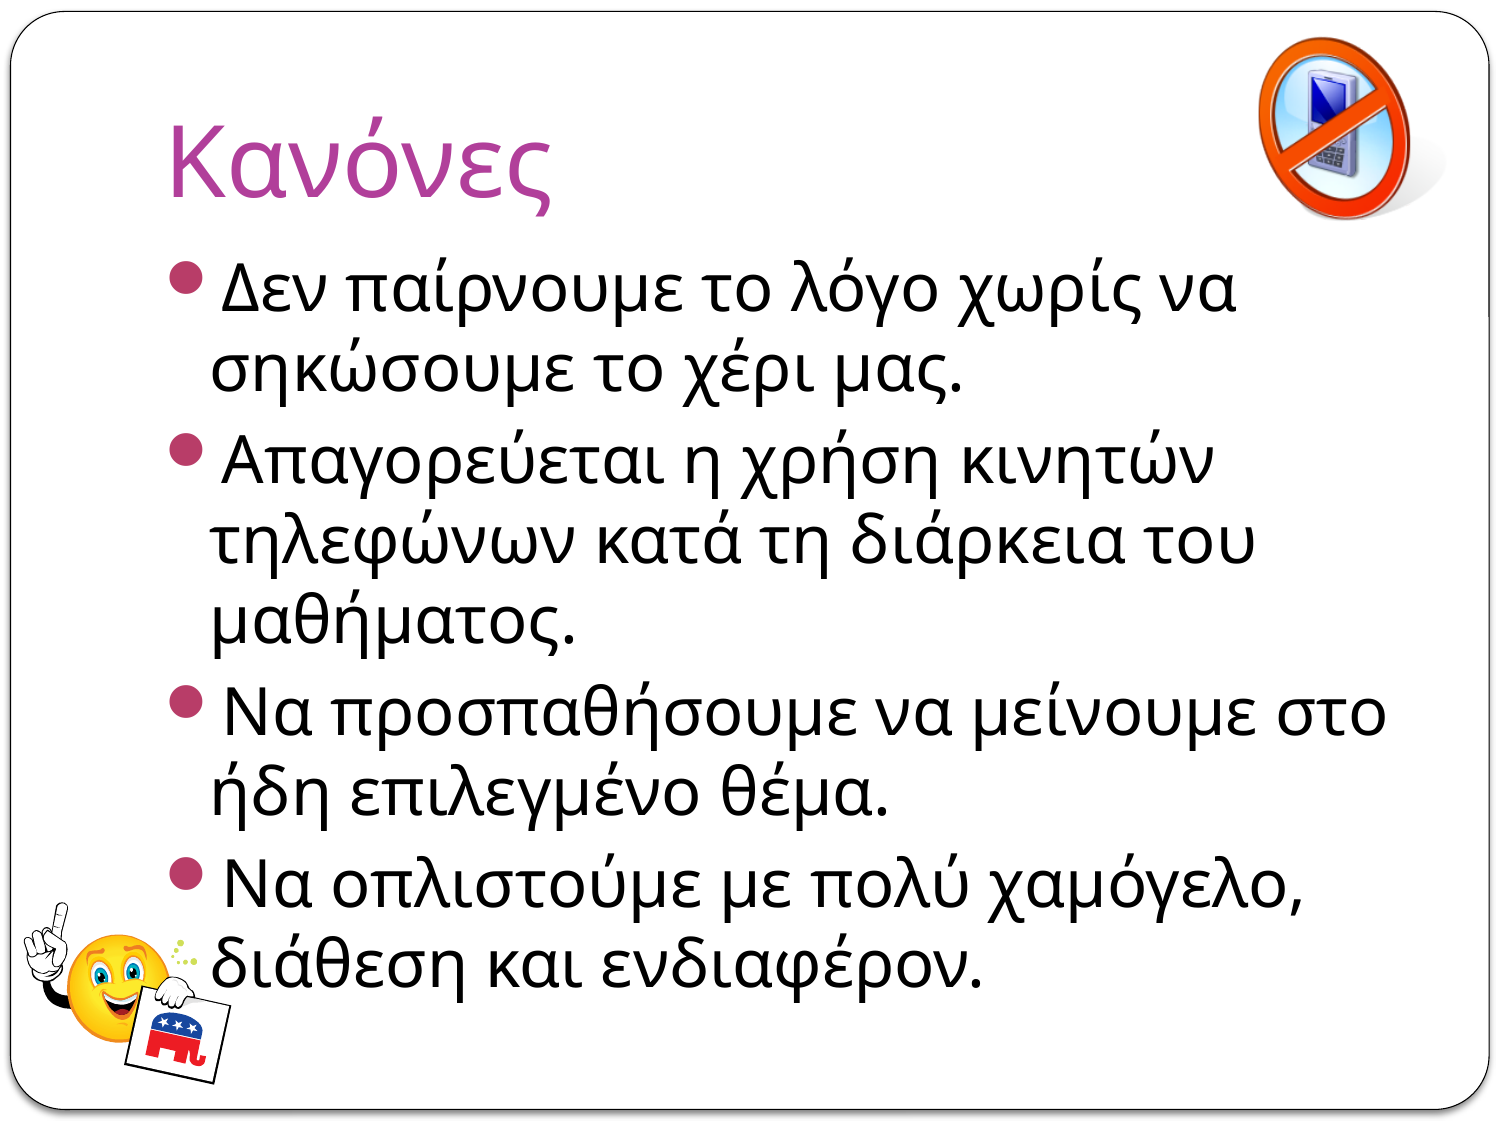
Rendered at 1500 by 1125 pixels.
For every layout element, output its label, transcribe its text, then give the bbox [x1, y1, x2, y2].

title Κανόνες [150, 45, 1236, 233]
picture [1241, 23, 1454, 235]
list Δεν παίρνουμε το λόγο χωρίς να σηκώσουμε το χέρι μας. Απαγορεύεται η χρήση κινητών τηλεφώνων κατά τη διάρκεια του μαθήματος. Να προσπαθήσουμε να μείνουμε στο ήδη επιλεγμένο θέμα. Να οπλιστούμε με πολύ χαμόγελο, διάθεση και ενδιαφέρον. [150, 237, 1425, 988]
picture [23, 902, 232, 1085]
